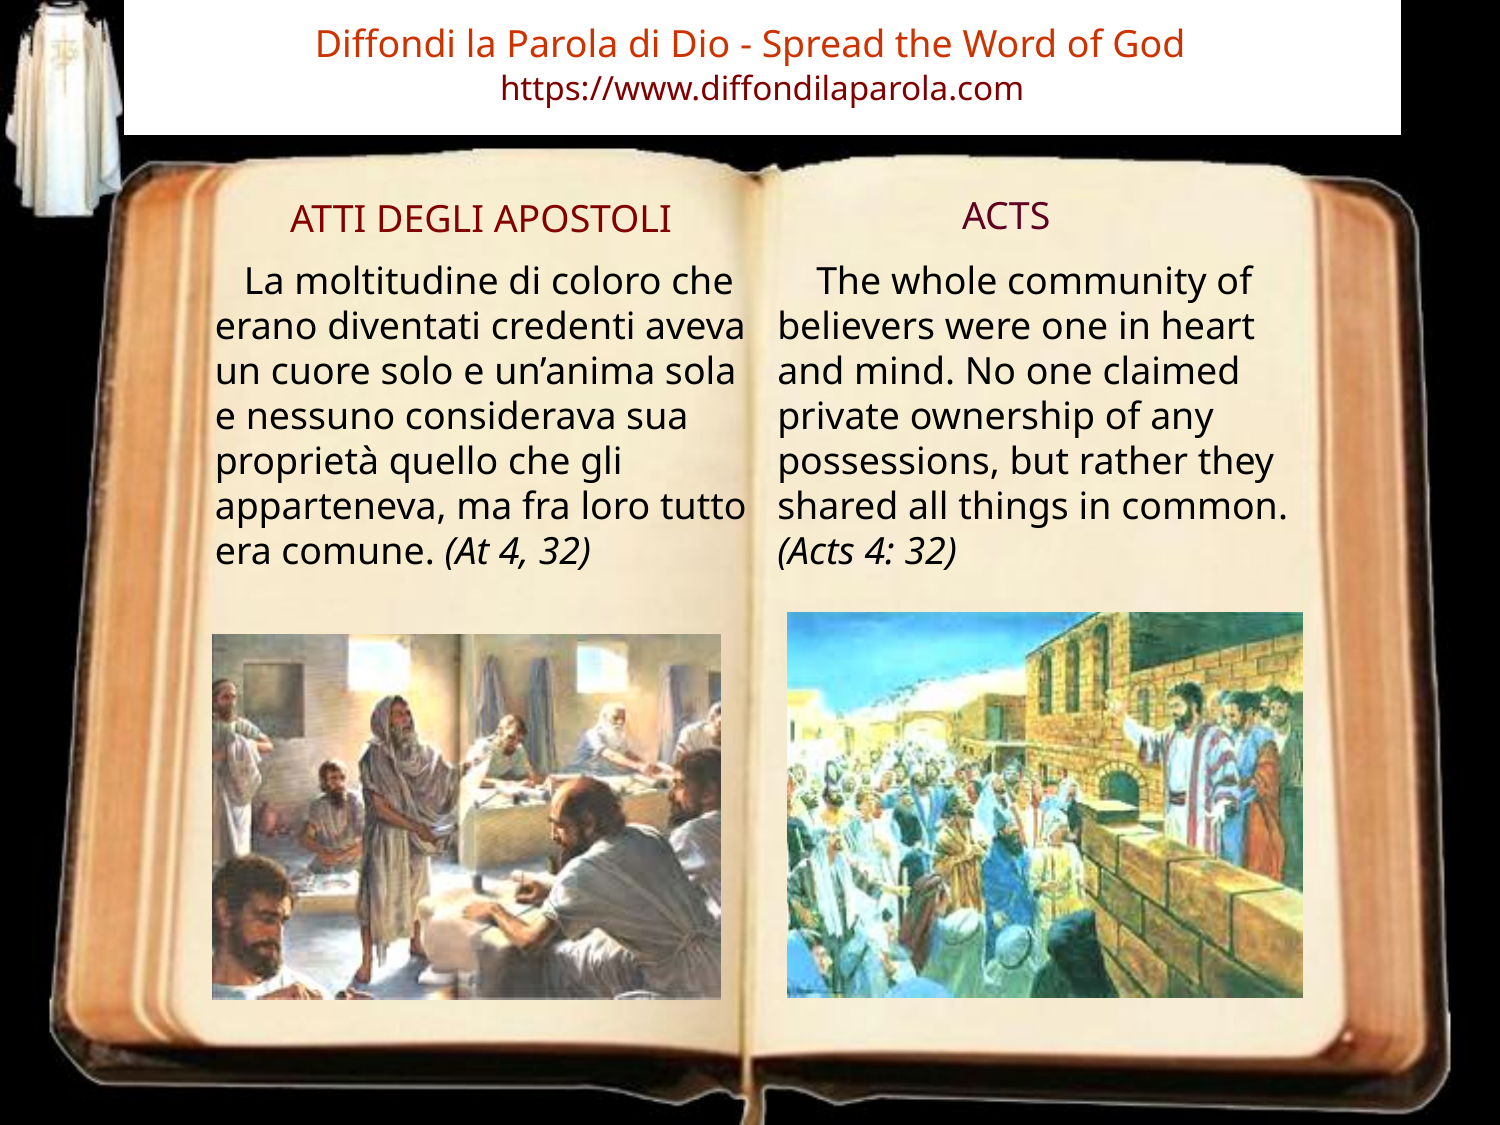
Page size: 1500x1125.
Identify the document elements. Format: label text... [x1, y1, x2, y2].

text_box Diffondi la Parola di Dio - Spread the Word of God https://www.diffondilaparola.com [124, 0, 1400, 135]
text_box The whole community of believers were one in heart and mind. No one claimed private ownership of any possessions, but rather they shared all things in common. (Acts 4: 32) [762, 249, 1313, 580]
text_box ACTS [749, 184, 1263, 245]
text_box La moltitudine di coloro che erano diventati credenti aveva un cuore solo e un’anima sola e nessuno considerava sua proprietà quello che gli apparteneva, ma fra loro tutto era comune. (At 4, 32) [200, 249, 762, 580]
picture [0, 0, 1500, 1125]
text_box ATTI DEGLI APOSTOLI [200, 187, 763, 248]
